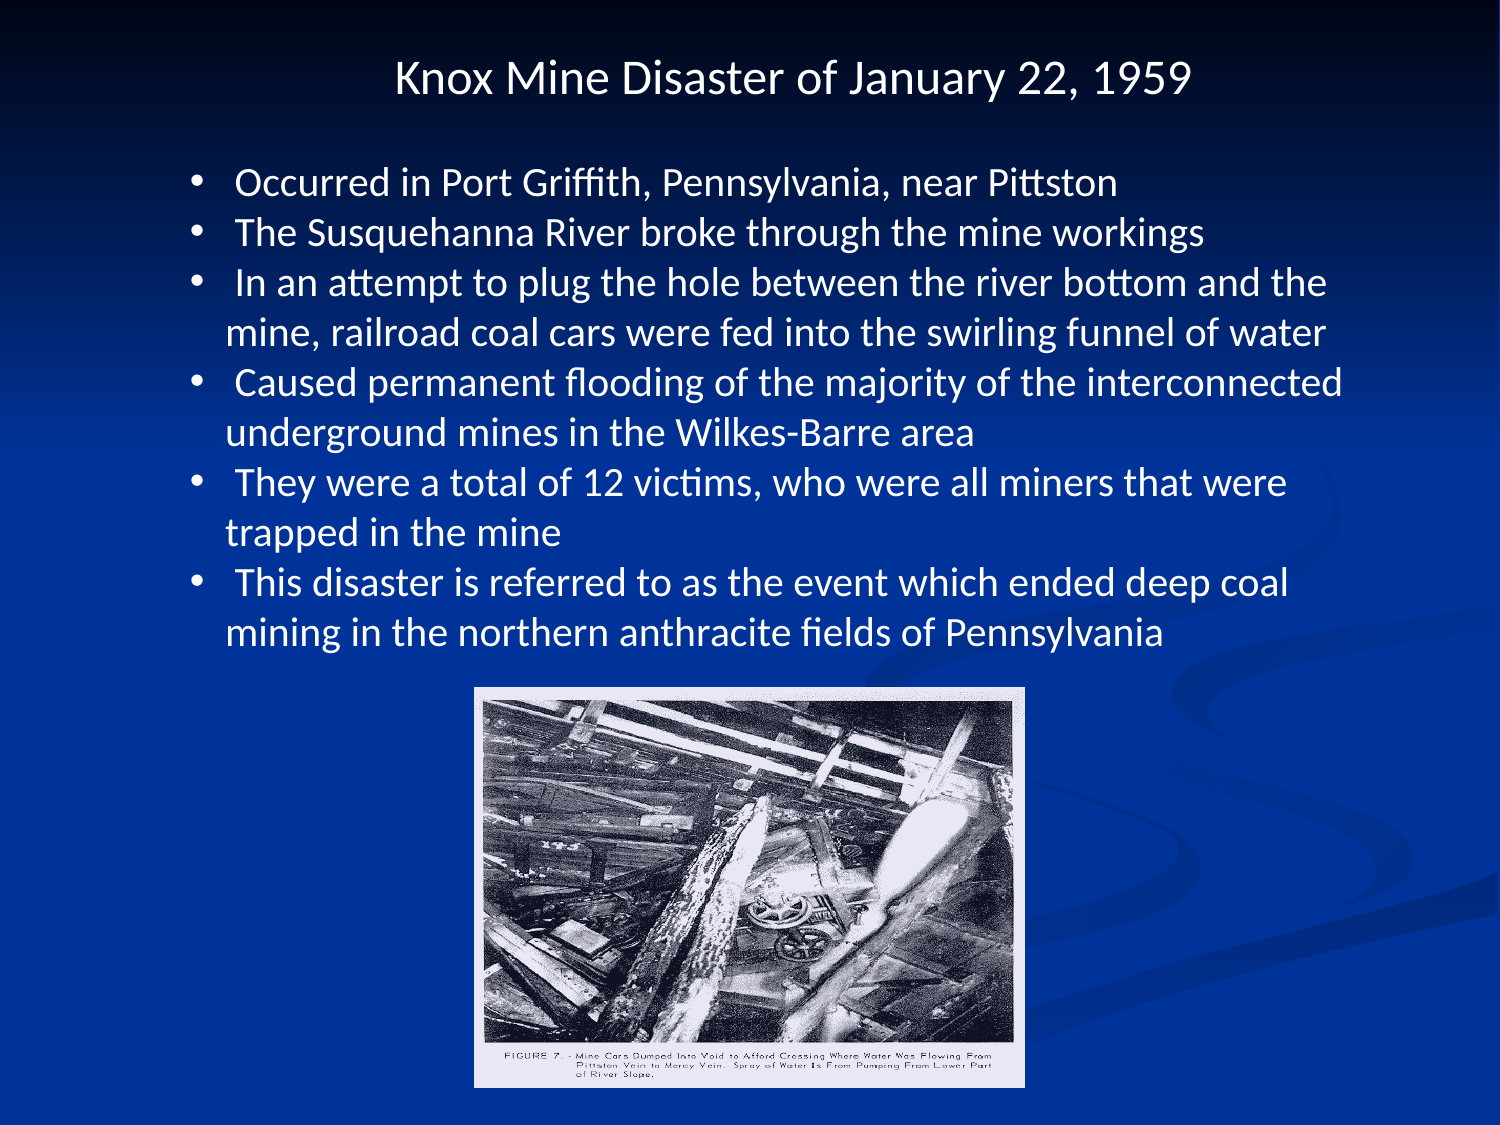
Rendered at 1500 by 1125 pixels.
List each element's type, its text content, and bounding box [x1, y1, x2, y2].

picture [474, 687, 1026, 1088]
text_box Knox Mine Disaster of January 22, 1959 Occurred in Port Griffith, Pennsylvania, near Pittston The Susquehanna River broke through the mine workings In an attempt to plug the hole between the river bottom and the mine, railroad coal cars were fed into the swirling funnel of water Caused permanent flooding of the majority of the interconnected underground mines in the Wilkes-Barre area They were a total of 12 victims, who were all miners that were trapped in the mine This disaster is referred to as the event which ended deep coal mining in the northern anthracite fields of Pennsylvania [174, 37, 1413, 713]
